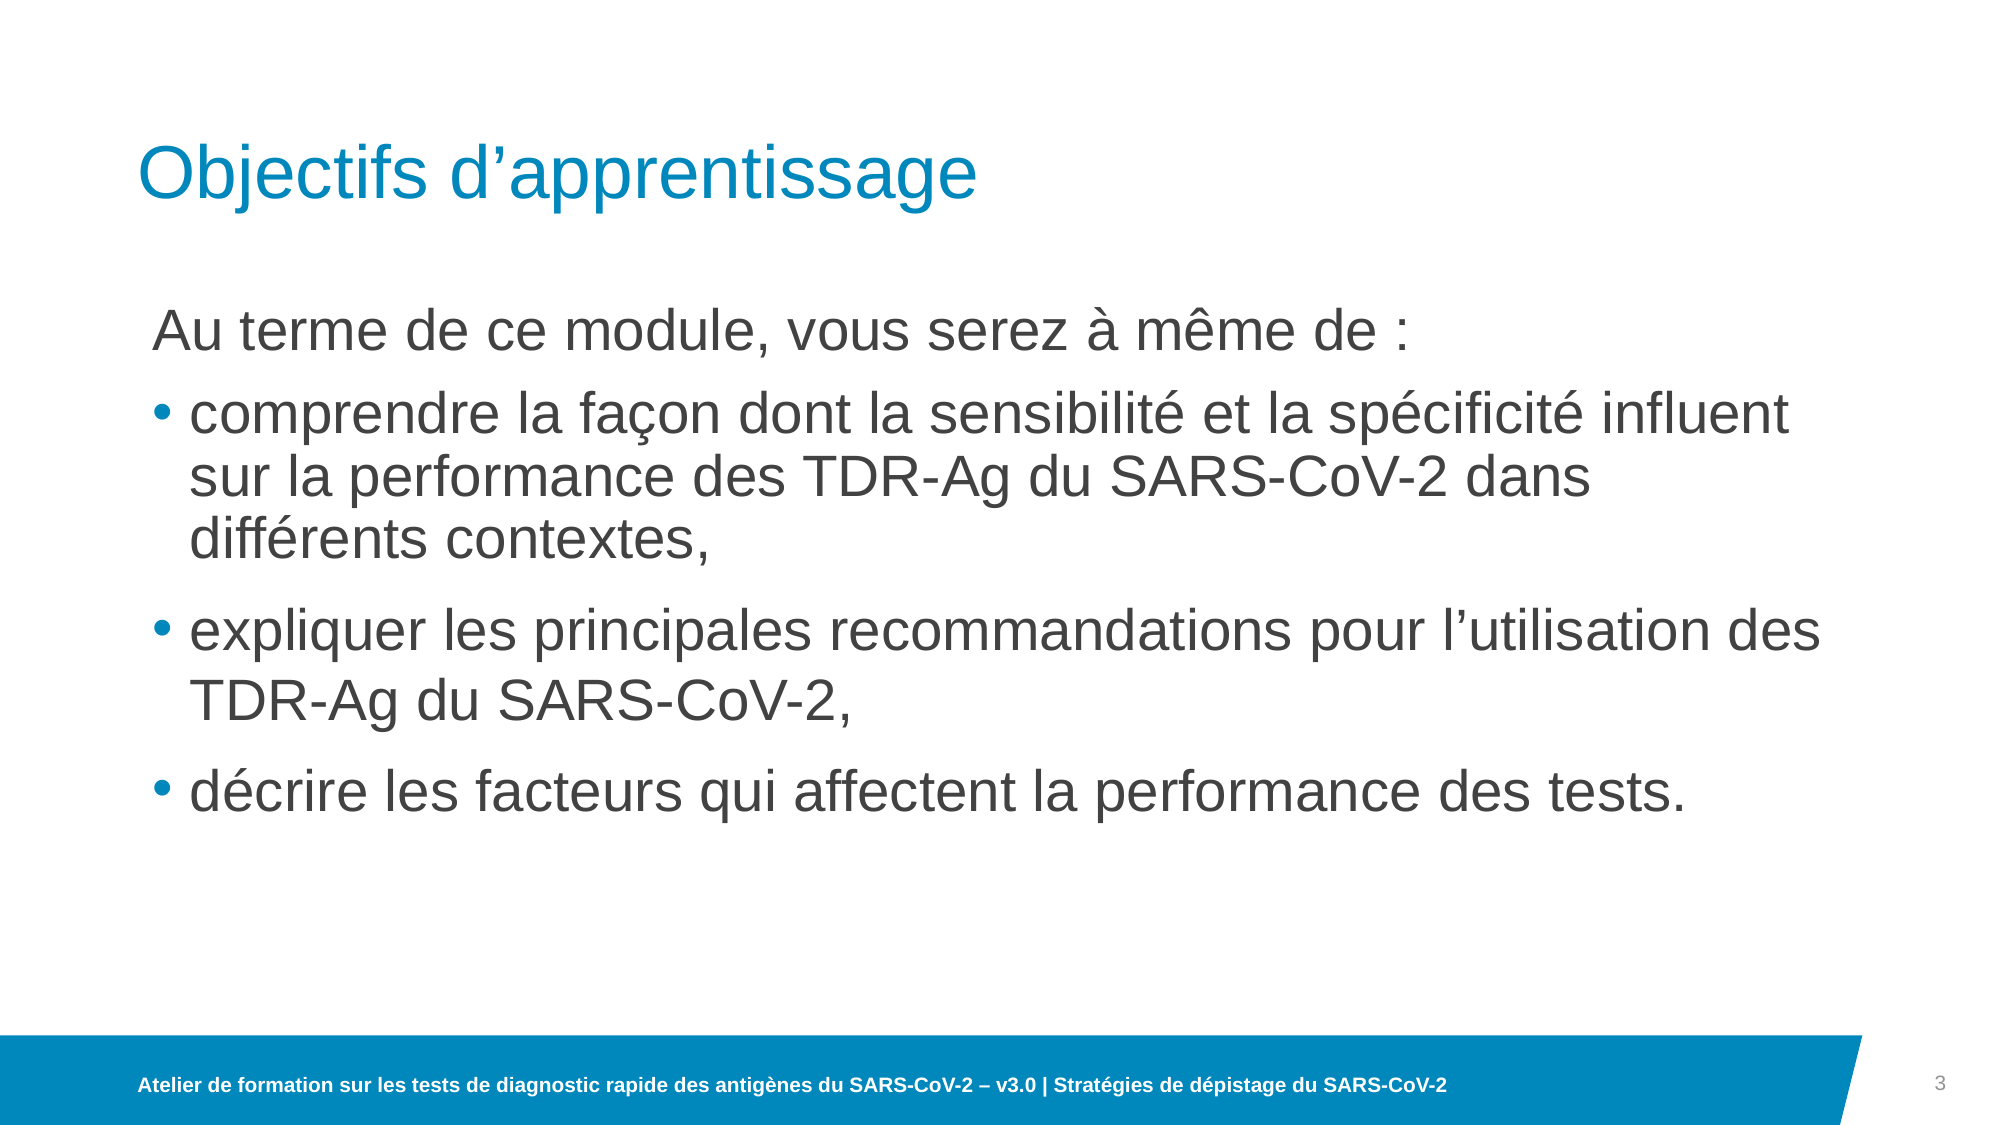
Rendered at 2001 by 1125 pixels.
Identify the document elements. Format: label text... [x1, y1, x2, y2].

list Au terme de ce module, vous serez à même de : comprendre la façon dont la sensibilité et la spécificité influent sur la performance des TDR-Ag du SARS-CoV-2 dans différents contextes, expliquer les principales recommandations pour l’utilisation des TDR-Ag du SARS-CoV-2, décrire les facteurs qui affectent la performance des tests. [137, 284, 1863, 1014]
slide_number 3 [1862, 1035, 1947, 1125]
title Objectifs d’apprentissage [137, 59, 1863, 215]
footer Atelier de formation sur les tests de diagnostic rapide des antigènes du SARS-CoV-2 – v3.0 | Stratégies de dépistage du SARS-CoV-2 [137, 1042, 1558, 1125]
